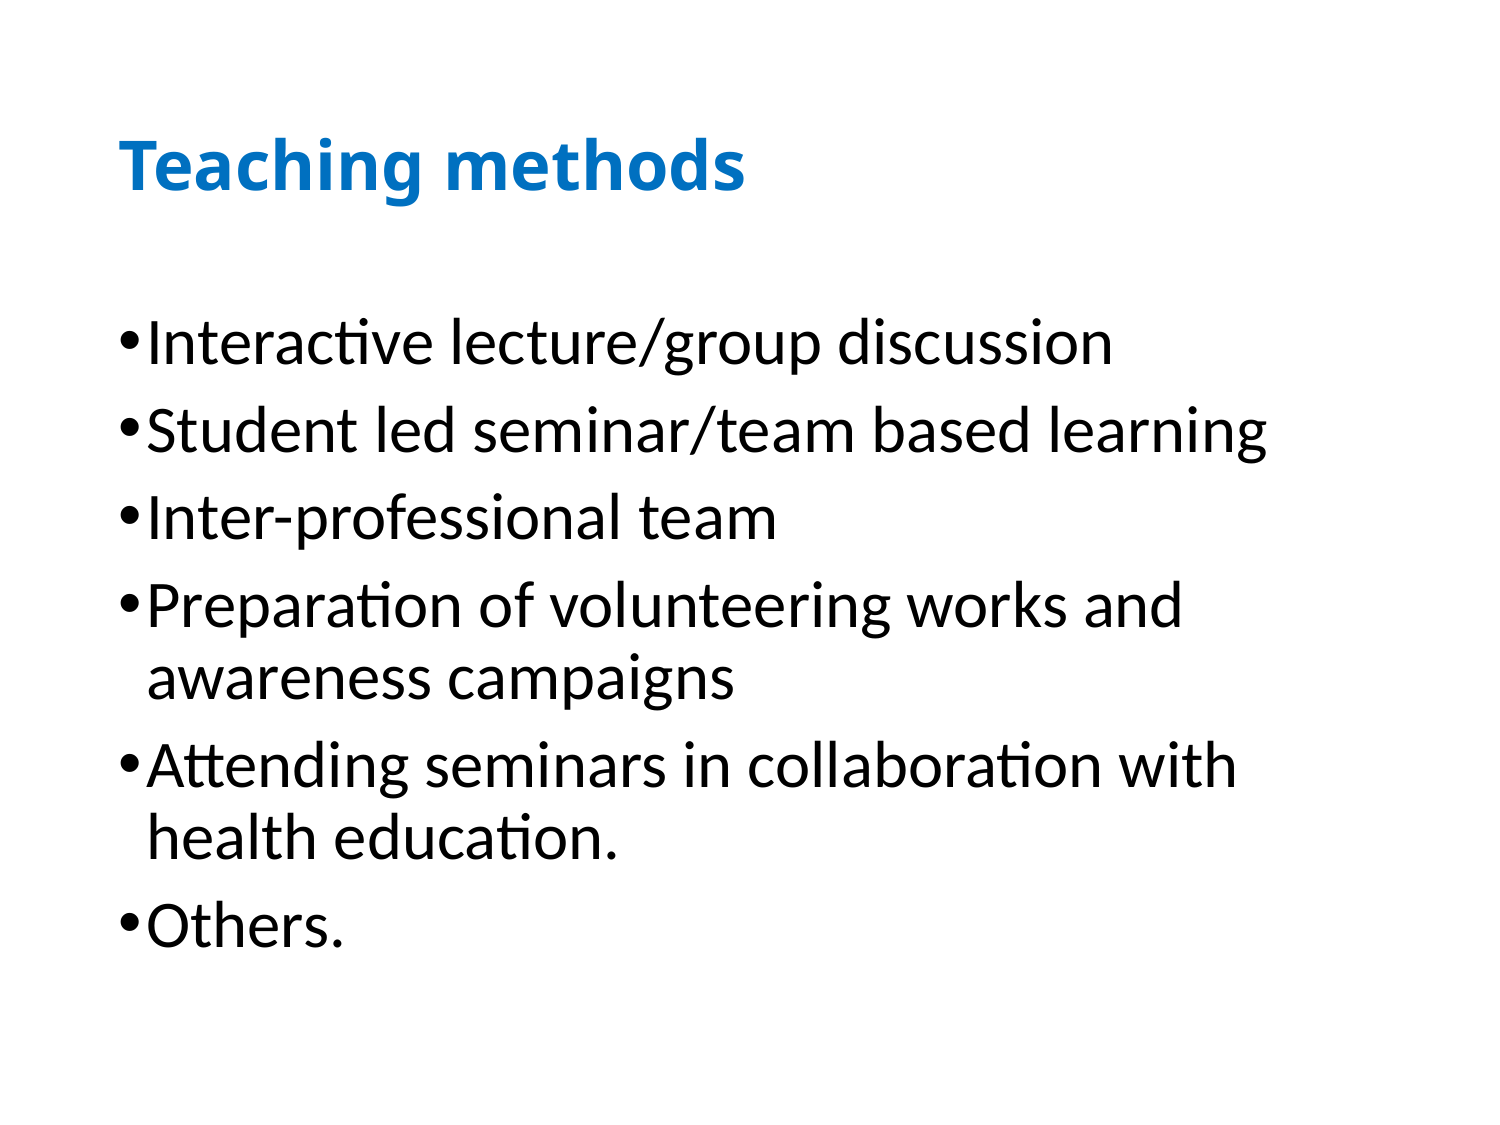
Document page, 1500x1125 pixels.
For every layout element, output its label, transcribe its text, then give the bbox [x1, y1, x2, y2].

list Interactive lecture/group discussion Student led seminar/team based learning Inter-professional team Preparation of volunteering works and awareness campaigns Attending seminars in collaboration with health education. Others. [103, 299, 1397, 1014]
title Teaching methods [103, 59, 1397, 278]
